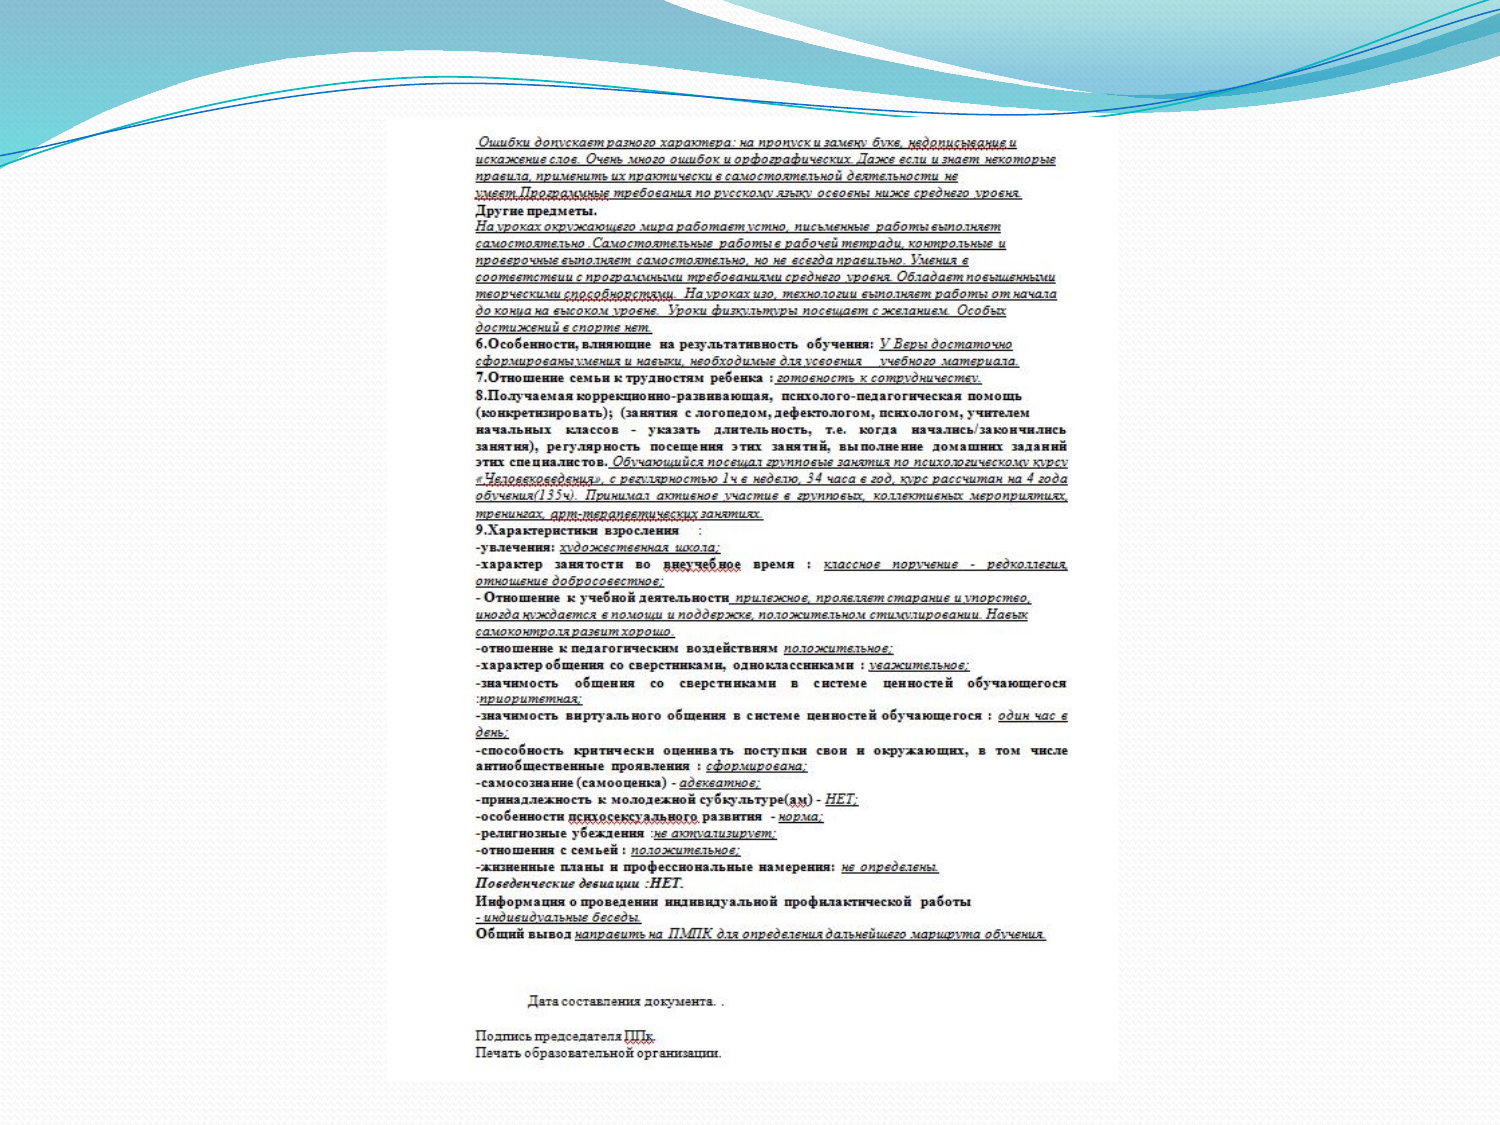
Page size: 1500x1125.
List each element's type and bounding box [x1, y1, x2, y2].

picture [386, 116, 1119, 1082]
